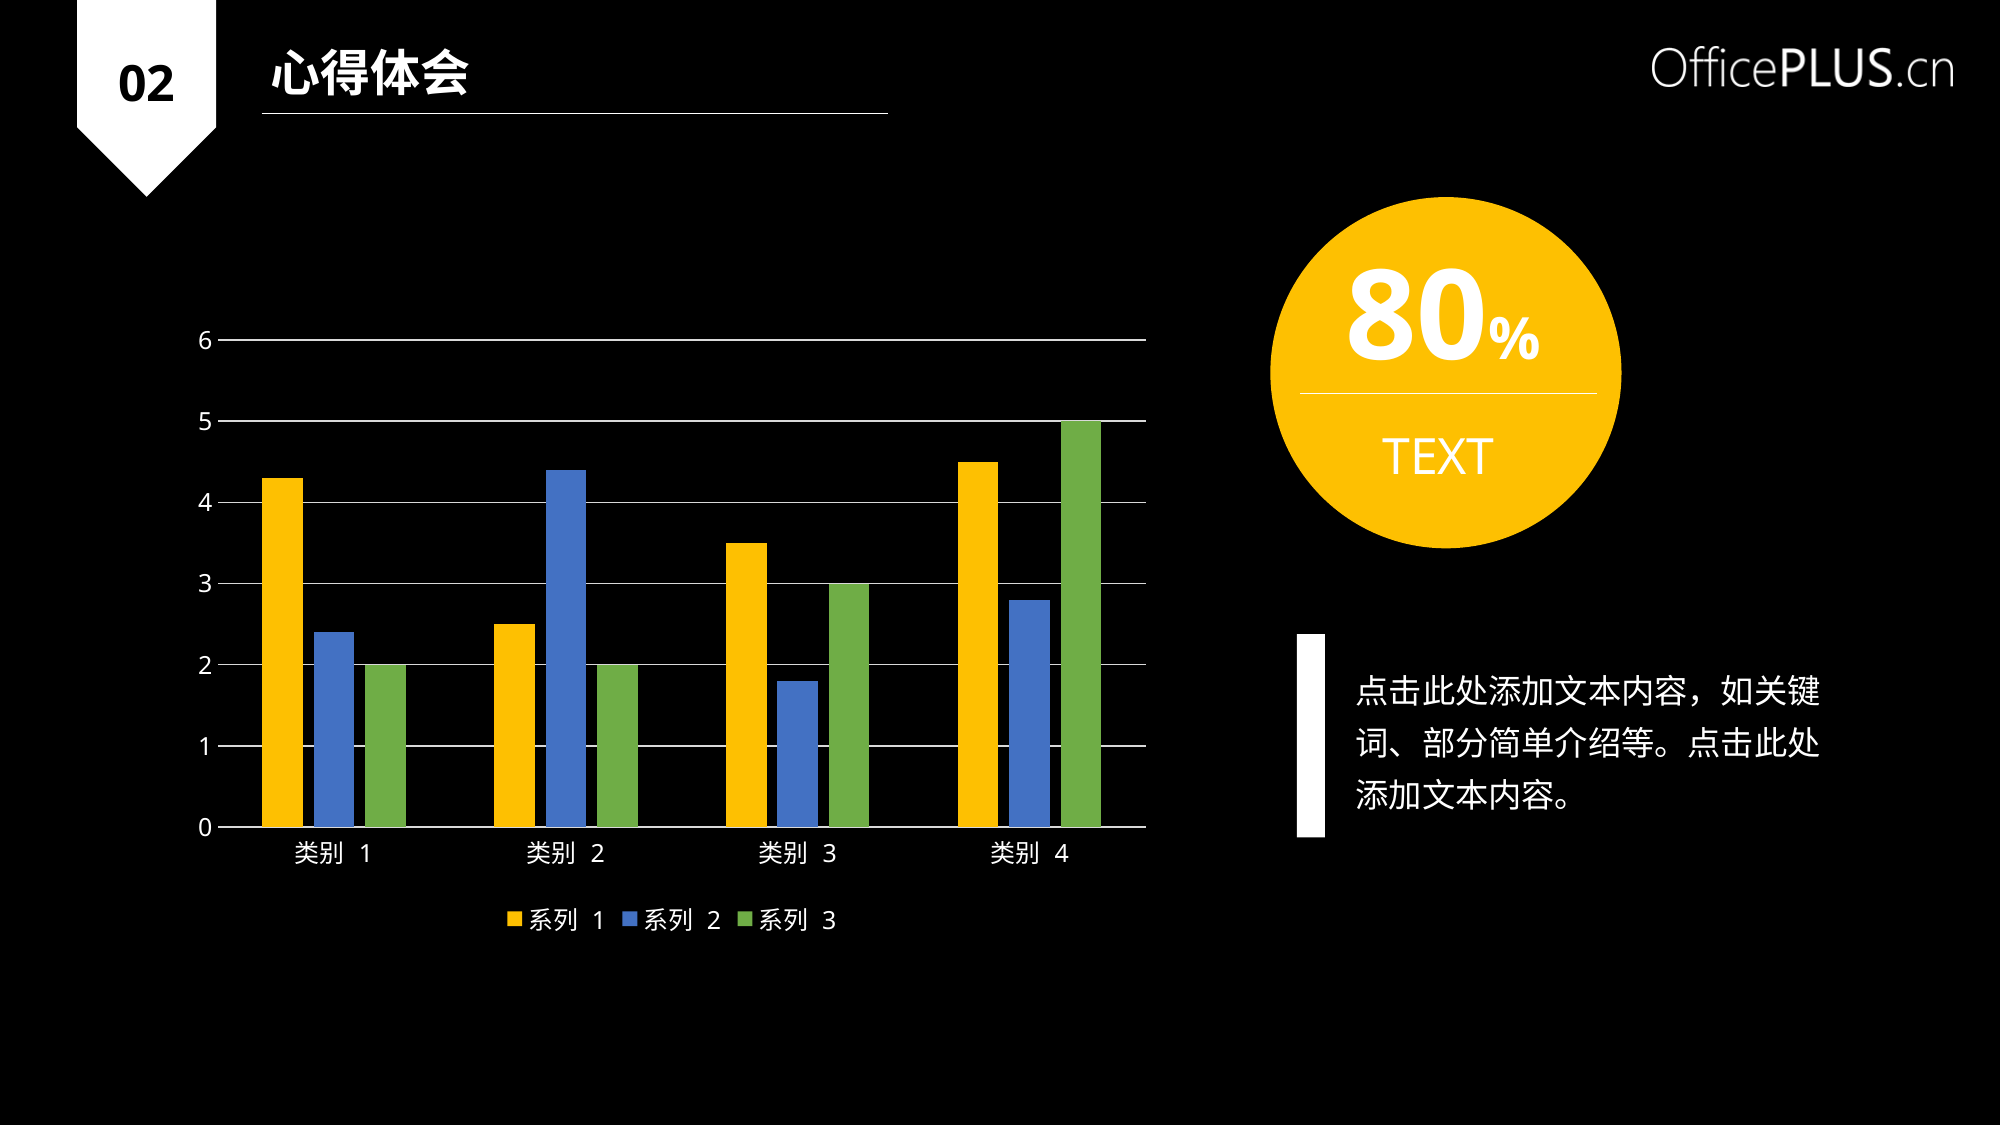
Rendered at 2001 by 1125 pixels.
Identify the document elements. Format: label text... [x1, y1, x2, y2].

text_box [1296, 633, 1326, 838]
text_box 点击此处添加文本内容，如关键词、部分简单介绍等。点击此处添加文本内容。 [1340, 651, 1848, 822]
text_box [1269, 239, 1623, 550]
text_box [1347, 196, 1545, 226]
list 心得体会 [255, 40, 881, 104]
chart [178, 310, 1166, 944]
text_box TEXT [1367, 417, 1547, 493]
text_box 80% [1330, 226, 1597, 392]
list 02 [96, 50, 197, 120]
picture [1652, 46, 1953, 87]
